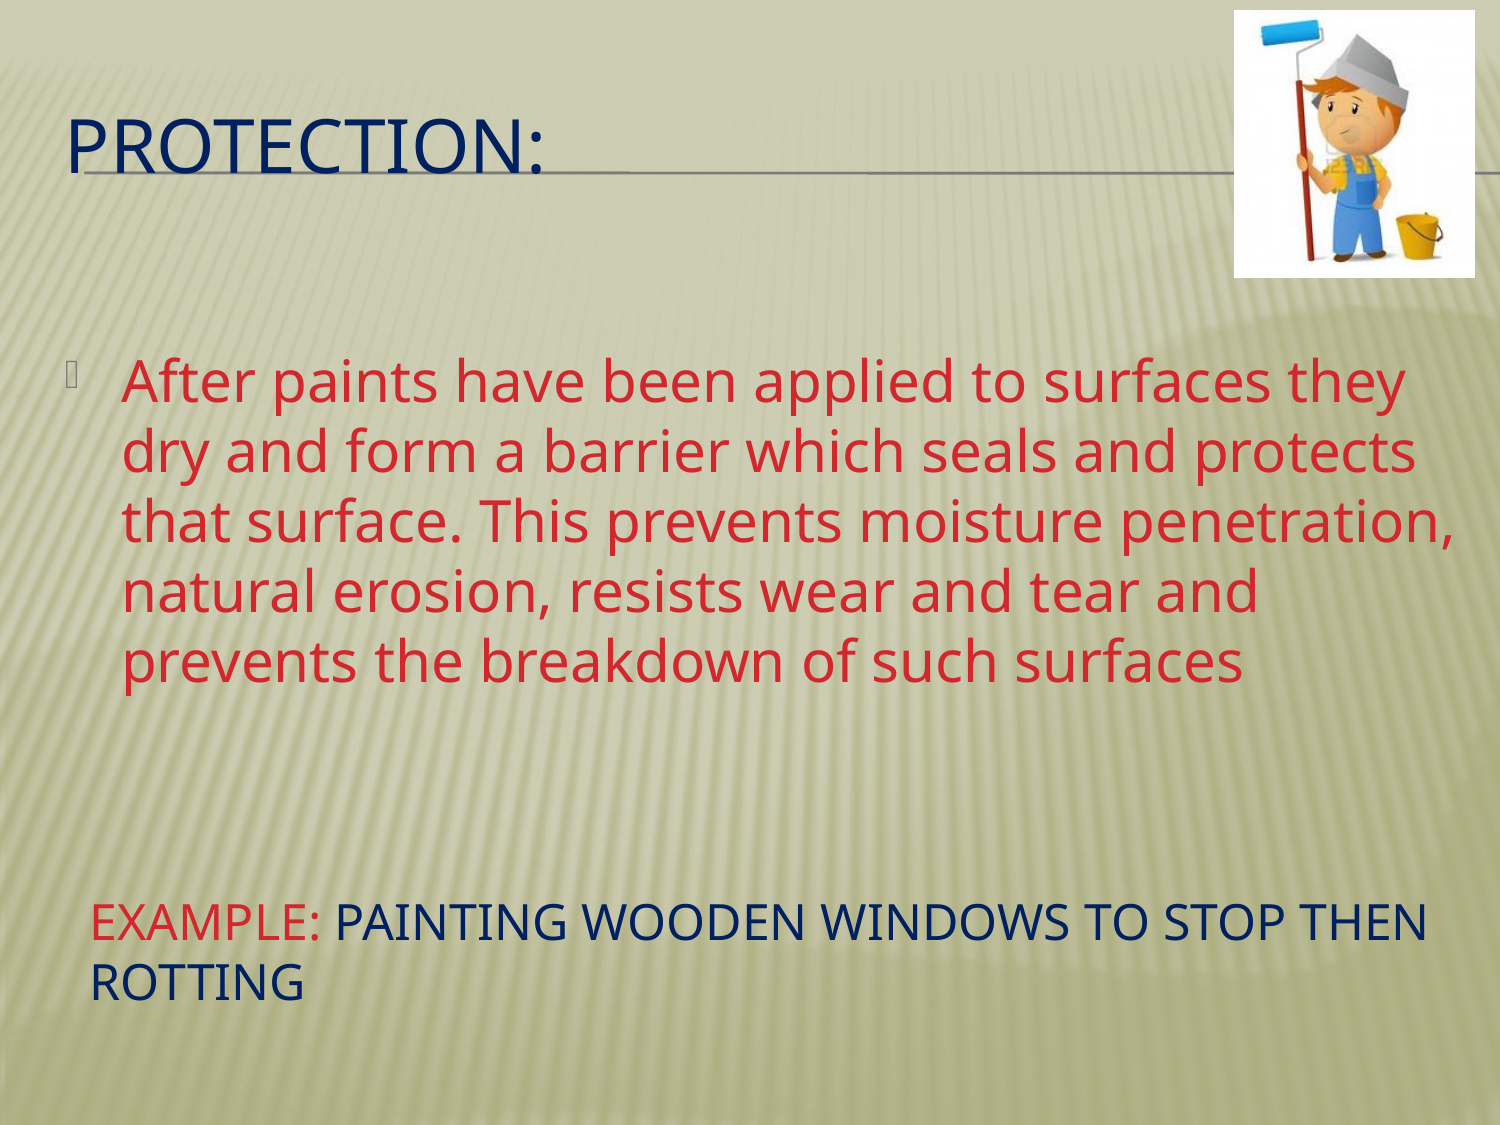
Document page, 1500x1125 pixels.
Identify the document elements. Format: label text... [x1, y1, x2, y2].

text_box Example: Painting wooden windows to stop then rotting [74, 881, 1500, 1019]
picture [1234, 9, 1476, 278]
list After paints have been applied to surfaces they dry and form a barrier which seals and protects that surface. This prevents moisture penetration, natural erosion, resists wear and tear and prevents the breakdown of such surfaces [50, 254, 1475, 998]
title Protection: [50, 75, 1224, 213]
